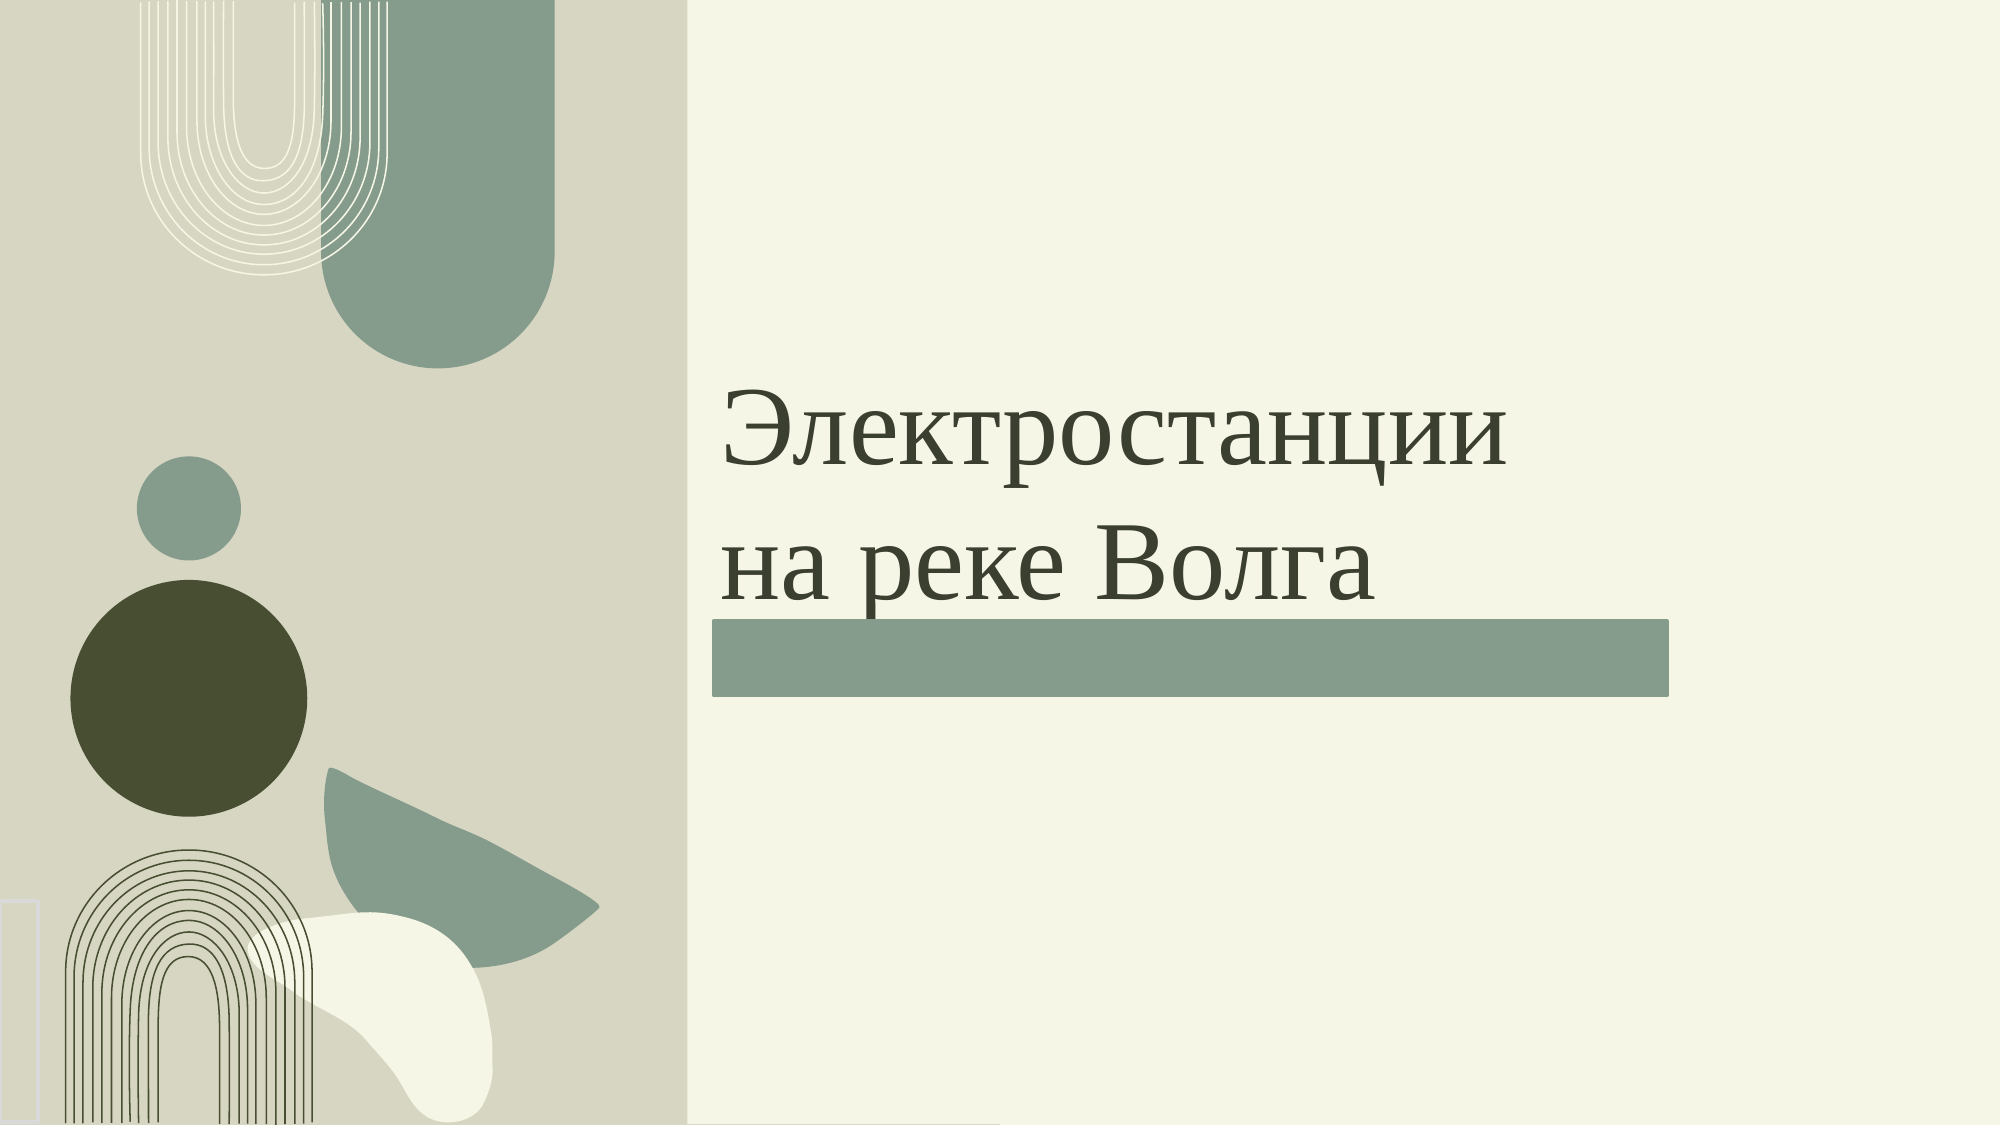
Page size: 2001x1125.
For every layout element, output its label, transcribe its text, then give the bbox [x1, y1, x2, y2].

title Электростанции на реке Волга [700, 413, 1667, 561]
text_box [65, 0, 600, 1125]
text_box [687, 0, 2000, 1125]
text_box [0, 899, 40, 1124]
text_box [712, 619, 1669, 697]
